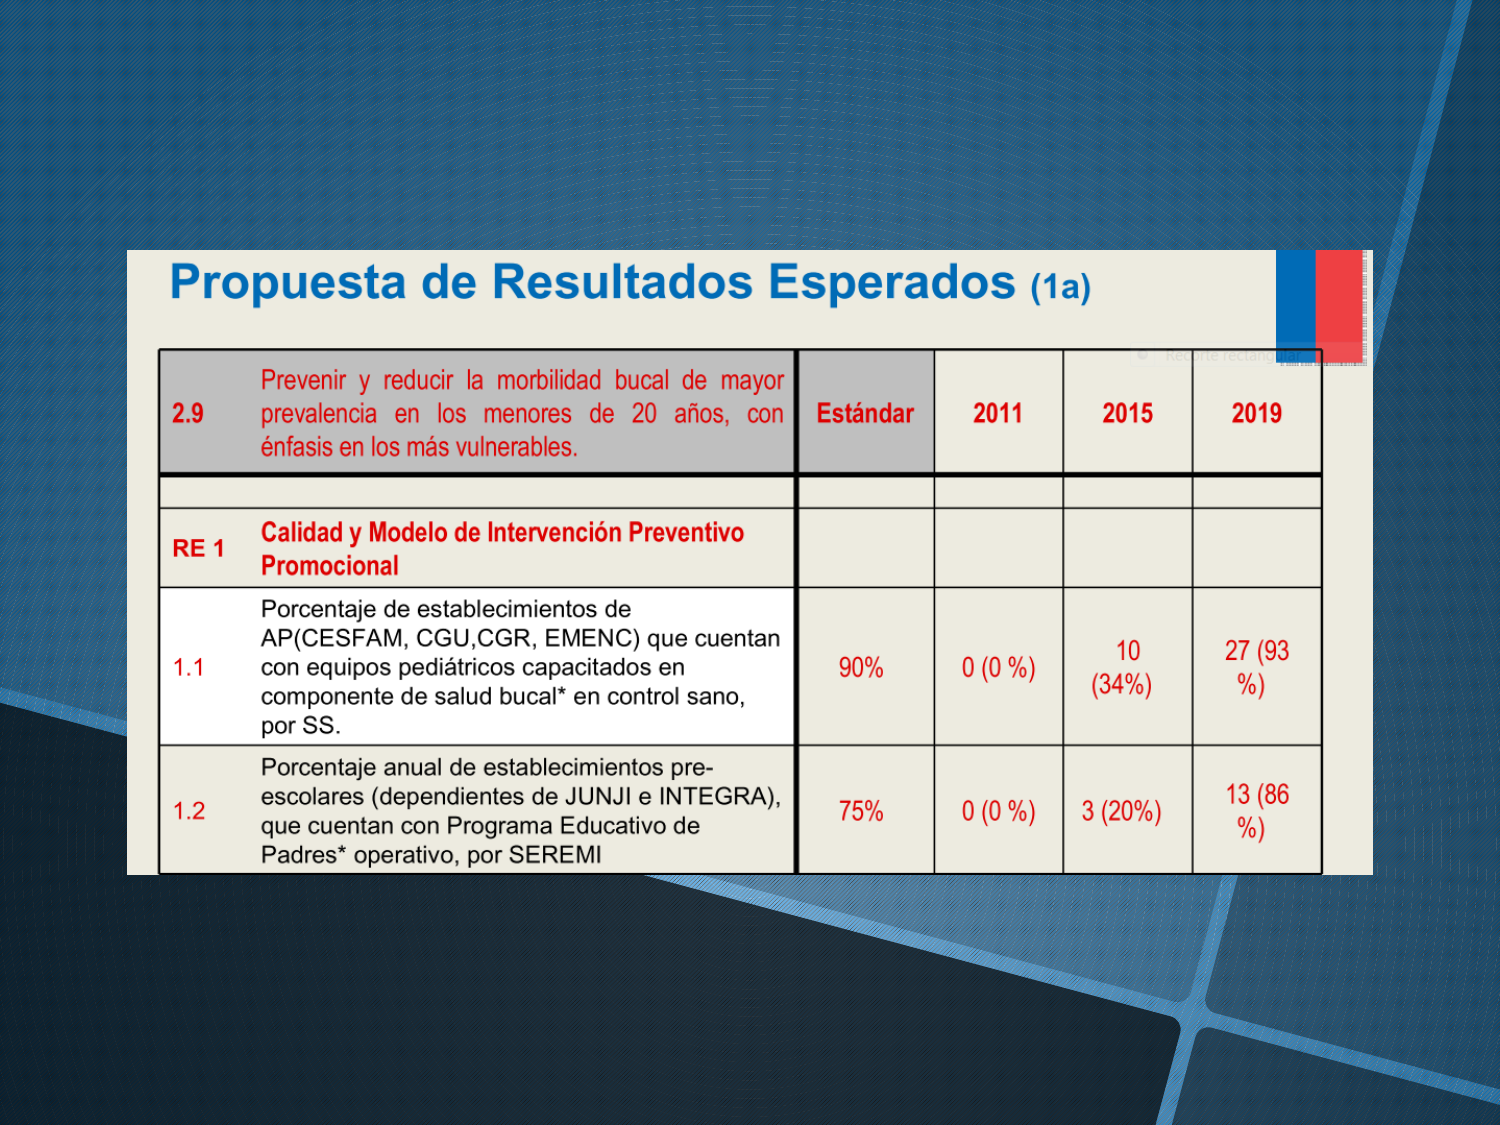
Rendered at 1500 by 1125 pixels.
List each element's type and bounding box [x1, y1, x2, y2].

picture [127, 249, 1373, 875]
